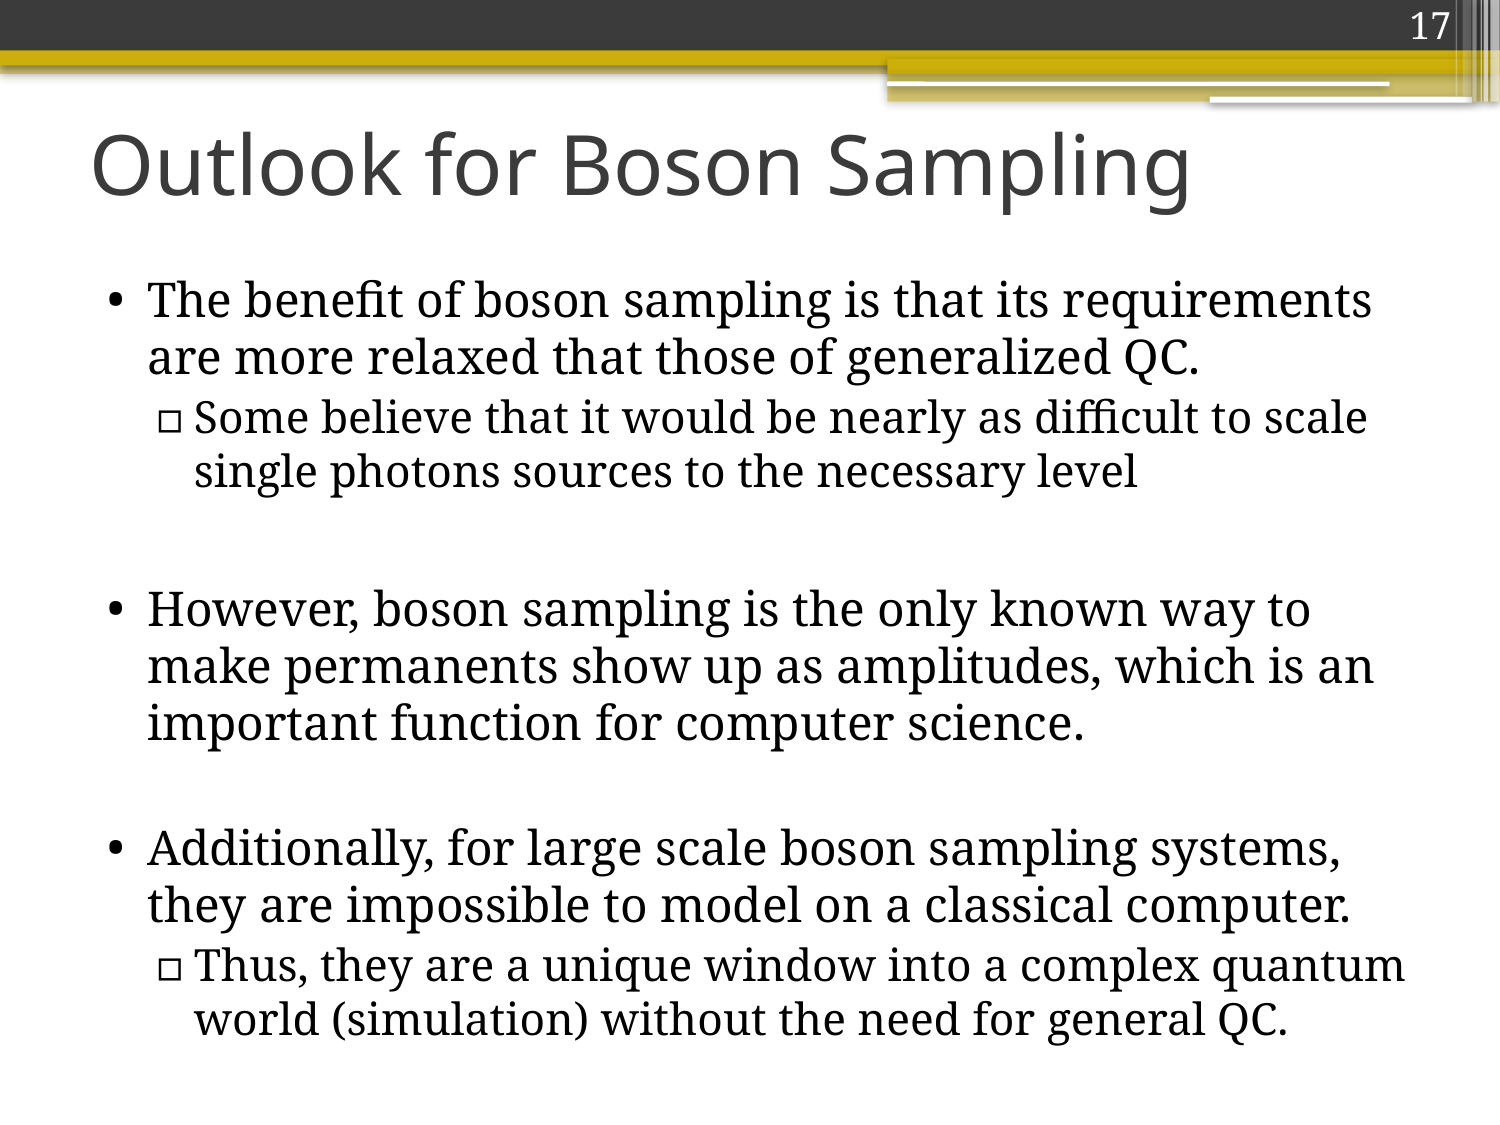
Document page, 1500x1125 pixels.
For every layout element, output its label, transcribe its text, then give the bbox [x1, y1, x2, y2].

list The benefit of boson sampling is that its requirements are more relaxed that those of generalized QC. Some believe that it would be nearly as difficult to scale single photons sources to the necessary level However, boson sampling is the only known way to make permanents show up as amplitudes, which is an important function for computer science. Additionally, for large scale boson sampling systems, they are impossible to model on a classical computer. Thus, they are a unique window into a complex quantum world (simulation) without the need for general QC. [75, 262, 1425, 1100]
title Outlook for Boson Sampling [75, 75, 1425, 250]
slide_number 17 [1341, 0, 1466, 61]
